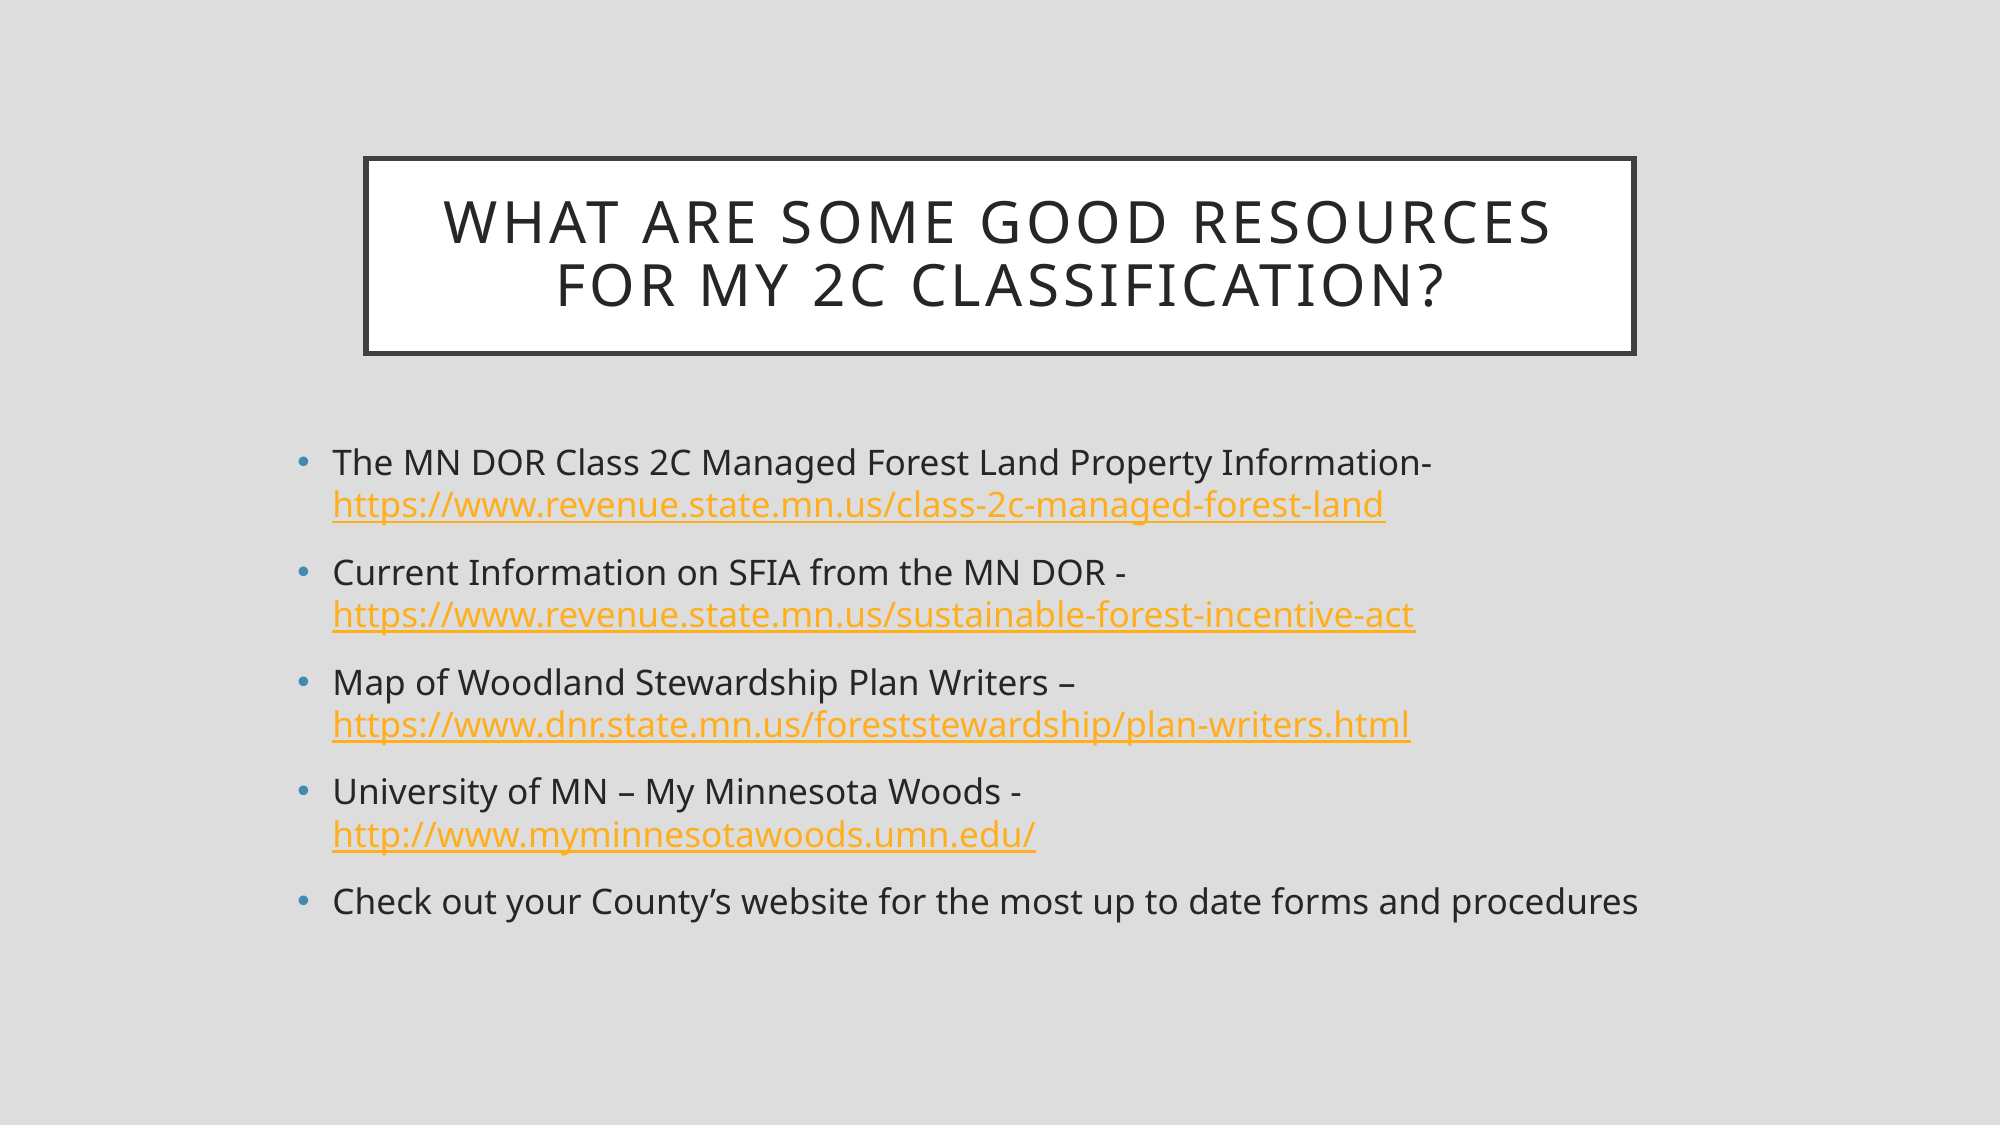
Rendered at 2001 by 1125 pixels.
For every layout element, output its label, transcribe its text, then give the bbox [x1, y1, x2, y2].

list The MN DOR Class 2C Managed Forest Land Property Information- https://www.revenue.state.mn.us/class-2c-managed-forest-land Current Information on SFIA from the MN DOR - https://www.revenue.state.mn.us/sustainable-forest-incentive-act Map of Woodland Stewardship Plan Writers – https://www.dnr.state.mn.us/foreststewardship/plan-writers.html University of MN – My Minnesota Woods - http://www.myminnesotawoods.umn.edu/ Check out your County’s website for the most up to date forms and procedures [282, 432, 1658, 942]
title What are some good resources for my 2c classification? [363, 156, 1637, 356]
